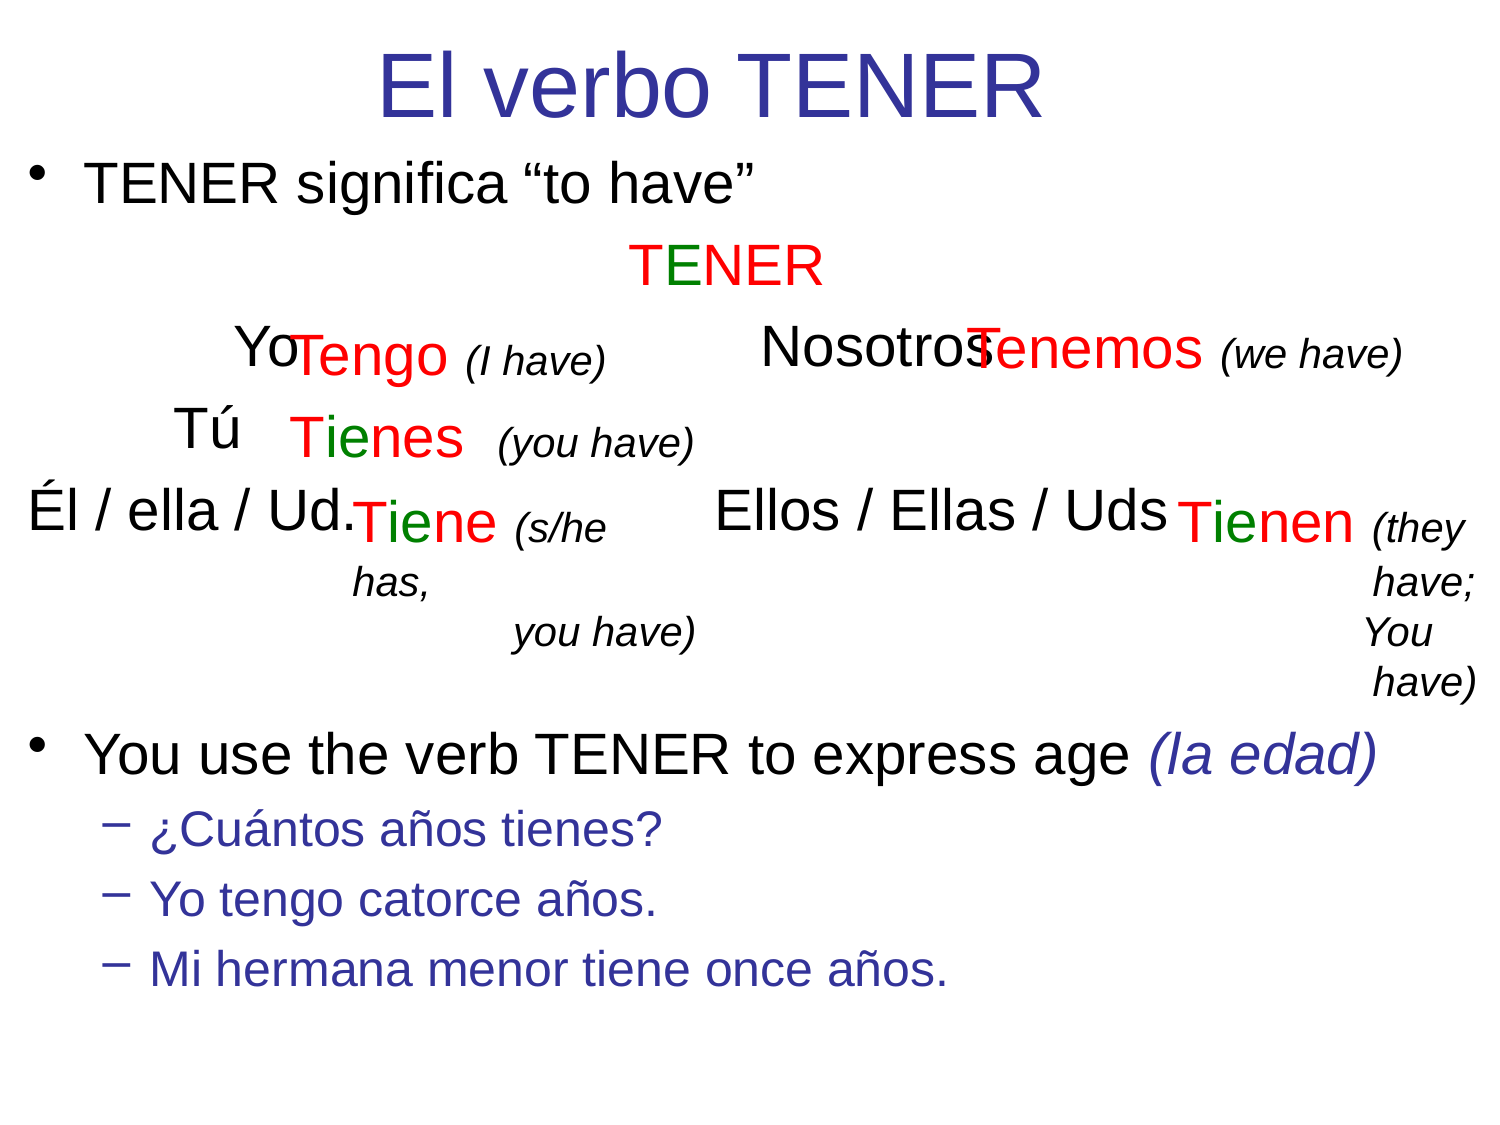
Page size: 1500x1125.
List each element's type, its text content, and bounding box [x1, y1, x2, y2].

list TENER significa “to have” TENER Yo Nosotros Tú Él / ella / Ud. Ellos / Ellas / Uds You use the verb TENER to express age (la edad) ¿Cuántos años tienes? Yo tengo catorce años. Mi hermana menor tiene once años. [12, 137, 1475, 1088]
text_box Tienes (you have) [274, 392, 738, 547]
text_box Tenemos (we have) [951, 302, 1419, 388]
text_box Tiene (s/he has, you have) [337, 477, 713, 612]
text_box Tengo (I have) [274, 309, 713, 392]
text_box Tienen (they have; You have) [1162, 477, 1500, 713]
title El verbo TENER [75, 0, 1350, 137]
